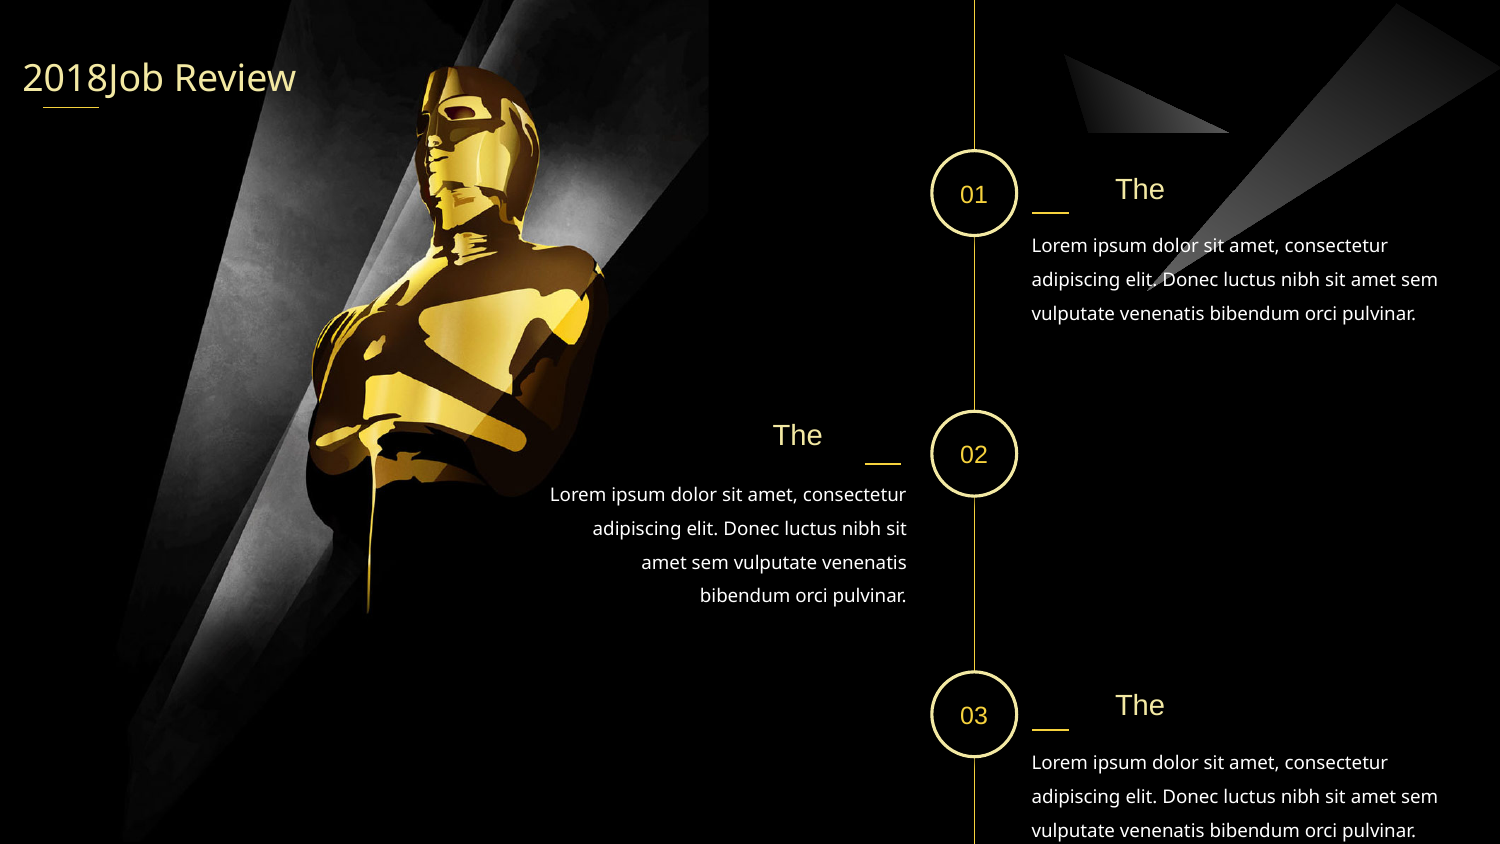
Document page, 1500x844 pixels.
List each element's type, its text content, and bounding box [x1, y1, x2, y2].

text_box 02 [975, 410, 1018, 498]
text_box [1211, 2, 1500, 215]
text_box The [757, 408, 838, 459]
text_box [1063, 52, 1230, 134]
text_box The [1100, 679, 1181, 729]
text_box 01 [975, 149, 1018, 237]
text_box 03 [930, 670, 974, 758]
text_box 03 [975, 670, 1018, 758]
text_box The [1100, 162, 1181, 213]
text_box Lorem ipsum dolor sit amet, consectetur adipiscing elit. Donec luctus nibh sit amet sem vulputate venenatis bibendum orci pulvinar. [1016, 215, 1484, 332]
text_box Lorem ipsum dolor sit amet, consectetur adipiscing elit. Donec luctus nibh sit amet sem vulputate venenatis bibendum orci pulvinar. [709, 464, 922, 614]
picture [0, 0, 709, 842]
text_box 02 [930, 410, 974, 498]
text_box 01 [930, 149, 974, 237]
text_box Lorem ipsum dolor sit amet, consectetur adipiscing elit. Donec luctus nibh sit amet sem vulputate venenatis bibendum orci pulvinar. [1016, 732, 1484, 844]
